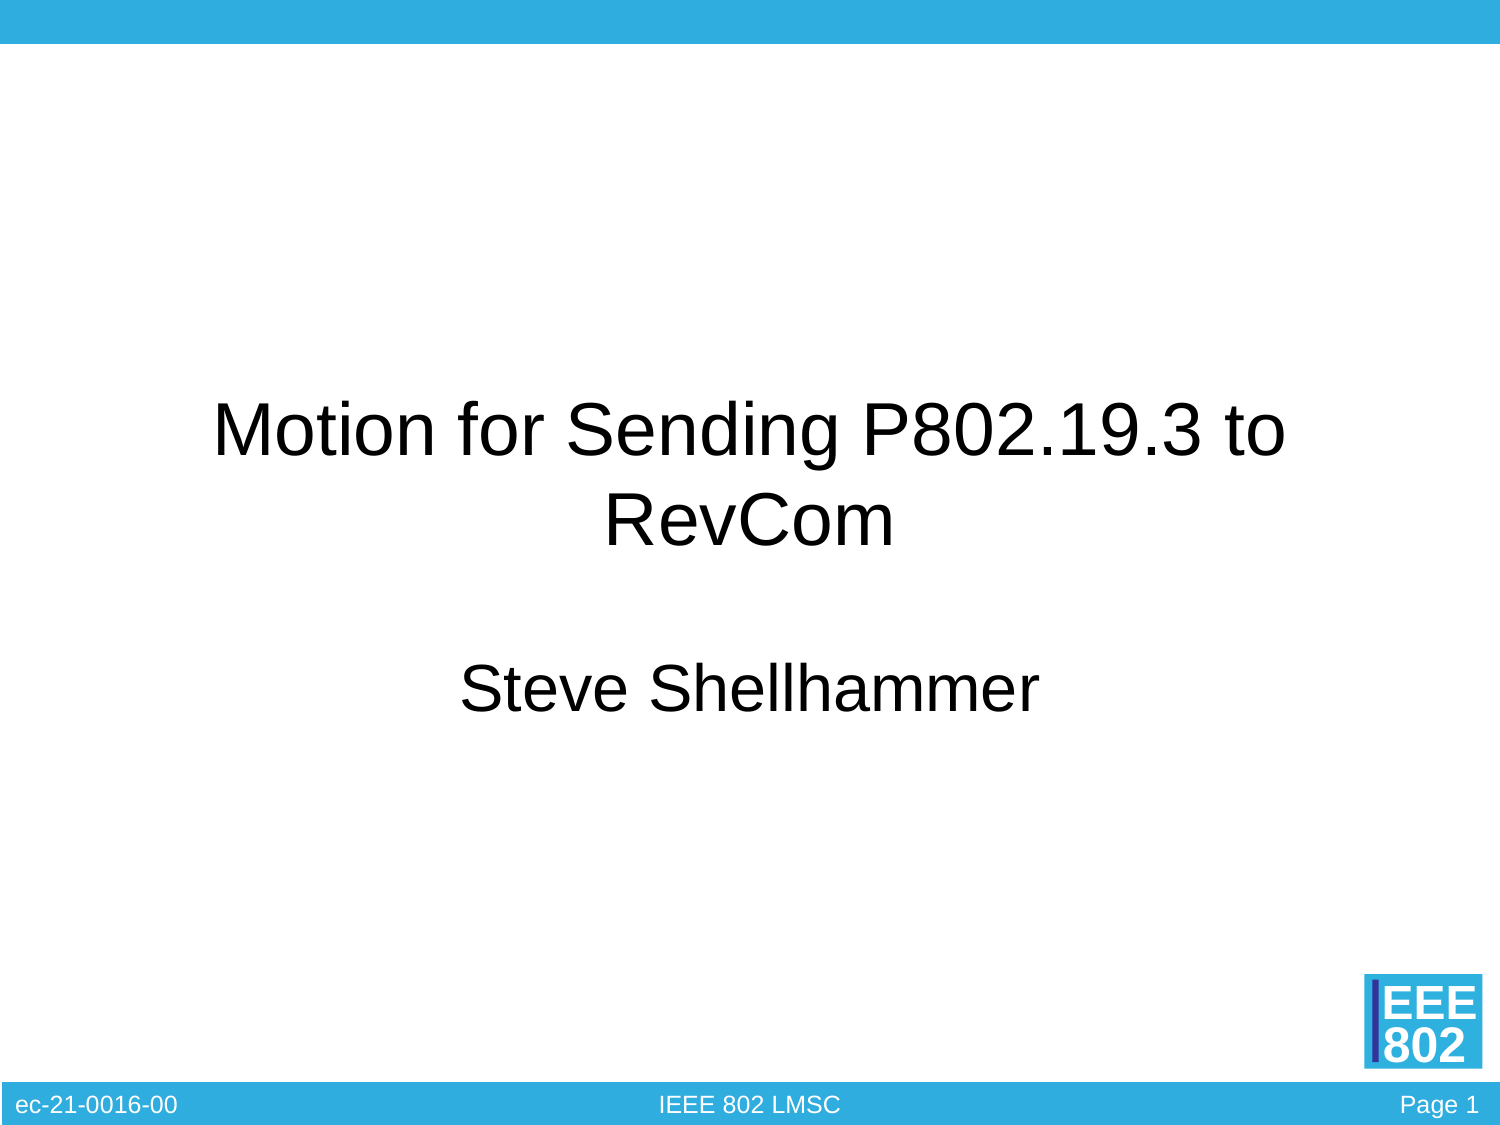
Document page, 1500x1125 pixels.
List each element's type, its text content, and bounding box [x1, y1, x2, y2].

subtitle Steve Shellhammer [225, 637, 1275, 925]
title Motion for Sending P802.19.3 to RevCom [112, 349, 1388, 591]
